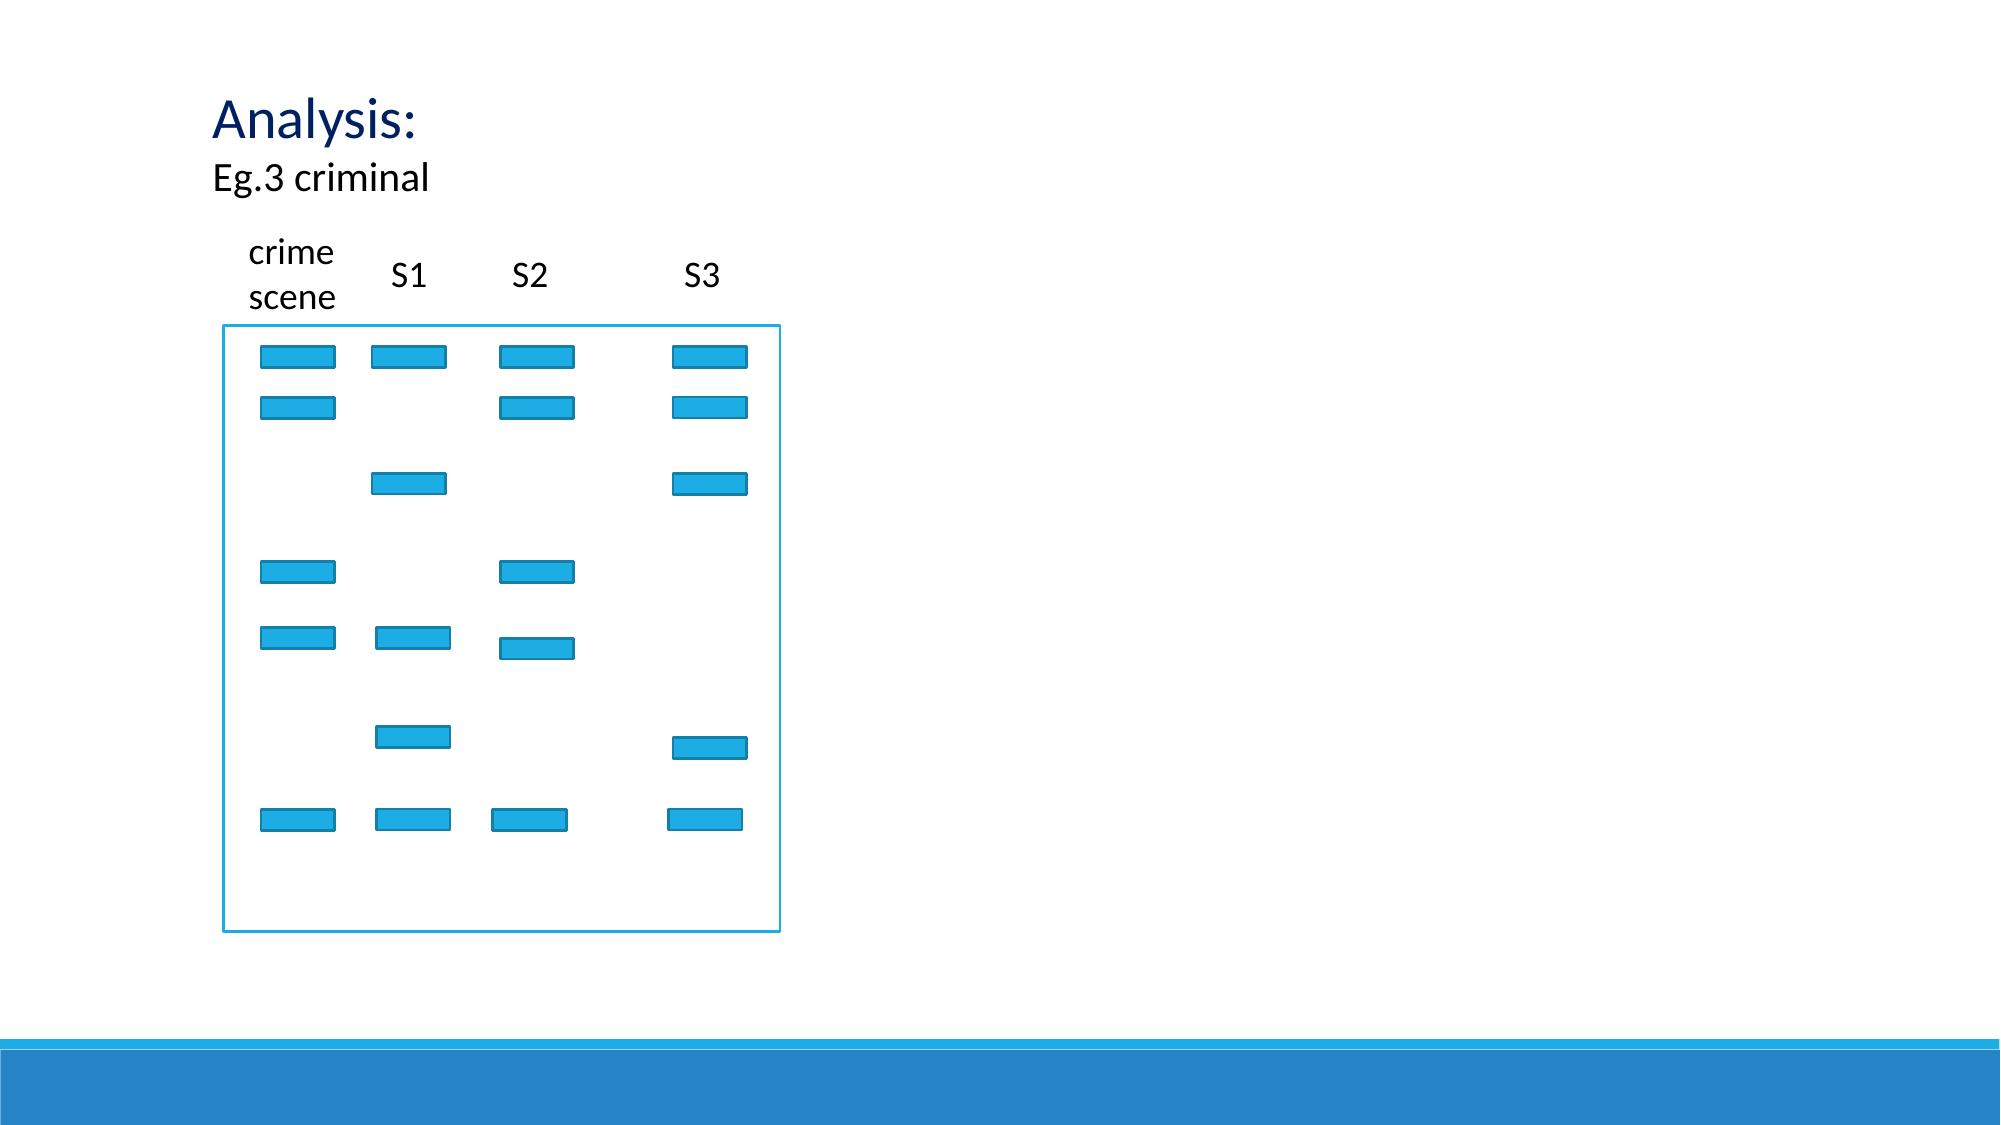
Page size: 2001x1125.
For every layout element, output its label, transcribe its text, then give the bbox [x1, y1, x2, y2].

text_box [499, 637, 575, 660]
text_box crime scene [233, 220, 354, 325]
text_box [667, 808, 743, 831]
text_box [222, 324, 781, 933]
text_box [491, 808, 568, 832]
text_box [672, 345, 748, 369]
text_box [260, 626, 336, 650]
text_box [371, 345, 447, 369]
text_box S1 S2 S3 [376, 242, 758, 303]
text_box [672, 472, 748, 496]
text_box [260, 345, 336, 369]
text_box [371, 472, 447, 495]
text_box [260, 808, 336, 832]
text_box [260, 560, 336, 584]
text_box Analysis: Eg.3 criminal [198, 72, 1830, 258]
text_box [672, 396, 748, 419]
text_box [375, 626, 451, 650]
text_box [499, 560, 575, 584]
text_box [260, 396, 336, 420]
text_box [375, 725, 451, 749]
text_box [499, 345, 575, 369]
text_box [672, 736, 748, 760]
text_box [375, 808, 451, 831]
text_box [499, 396, 575, 420]
